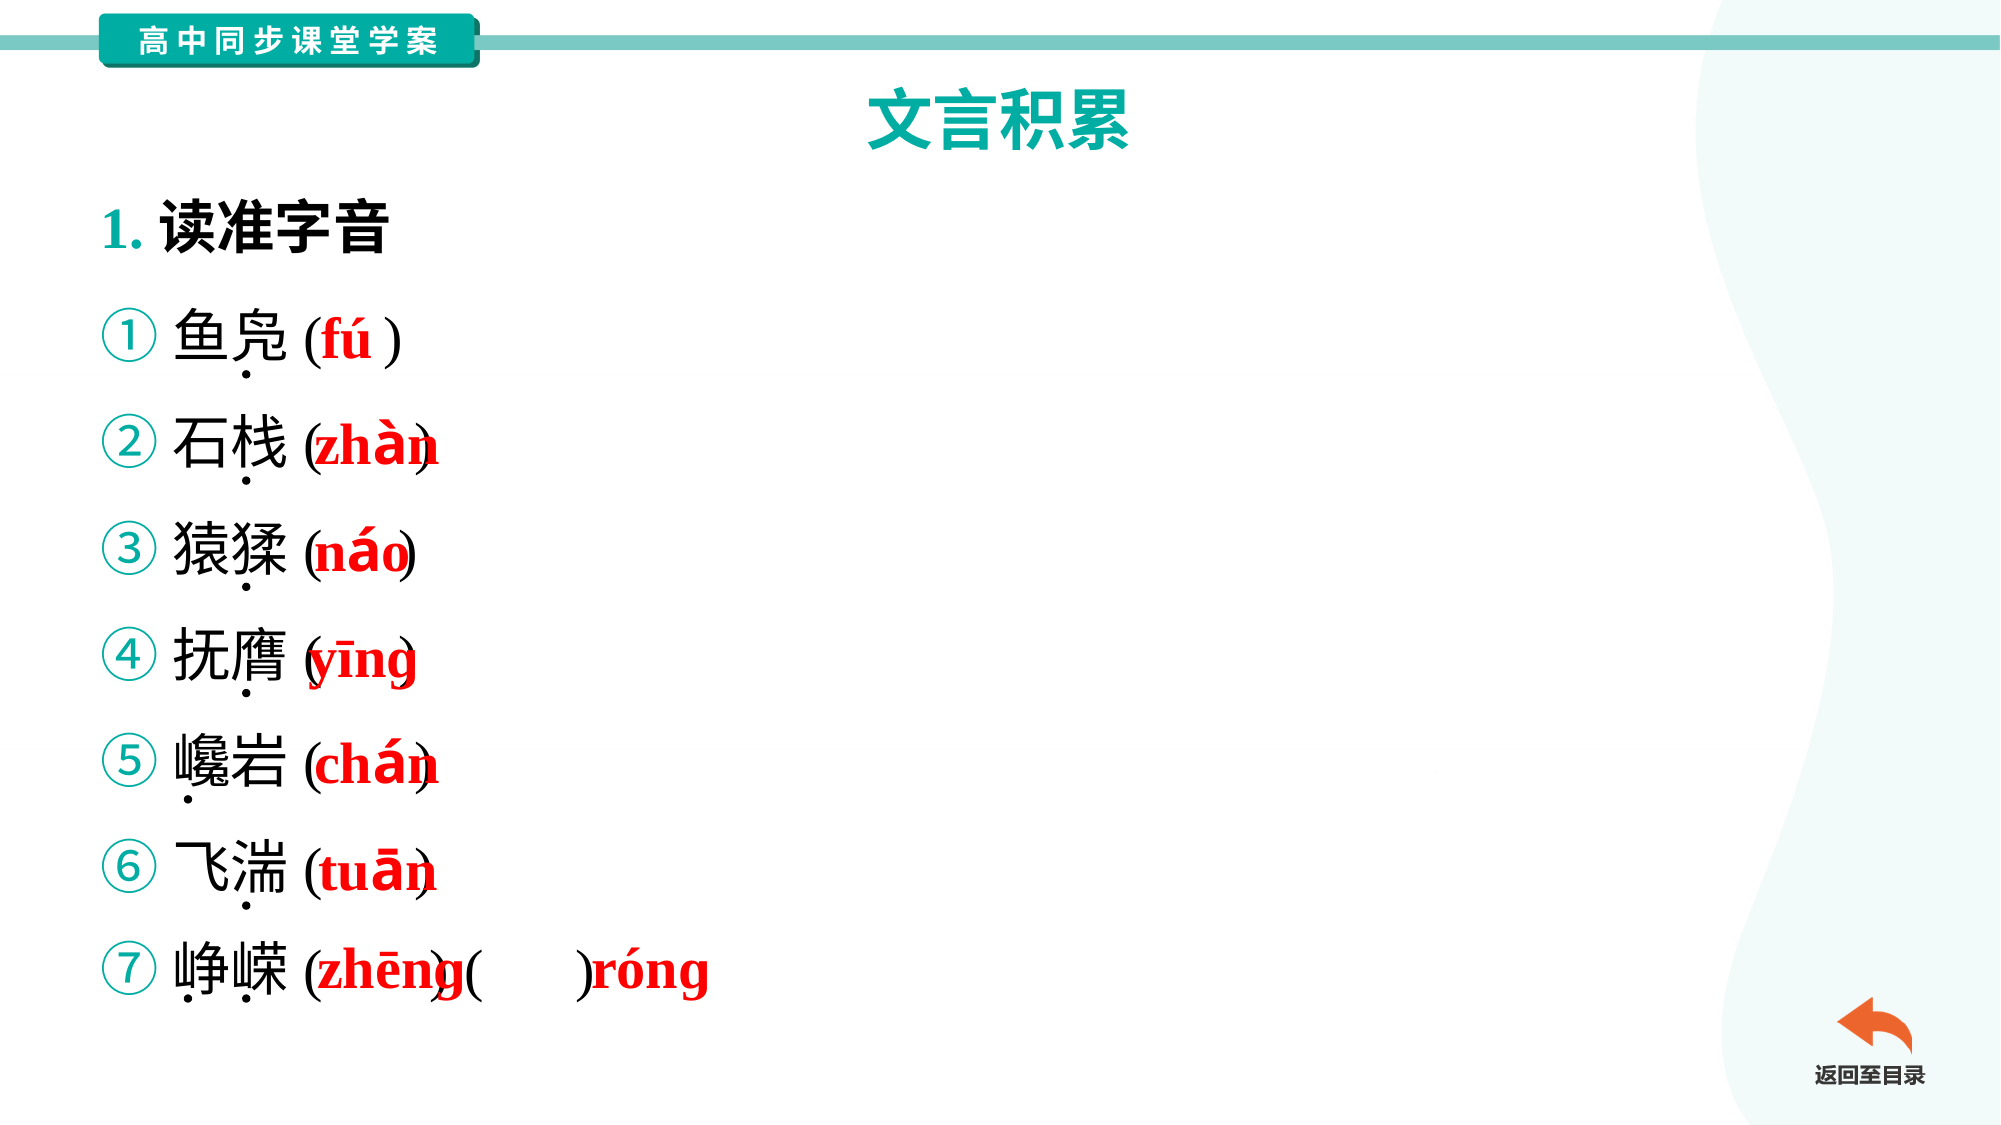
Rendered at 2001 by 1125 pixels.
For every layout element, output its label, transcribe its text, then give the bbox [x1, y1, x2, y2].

text_box [242, 476, 251, 485]
text_box zhàn [295, 370, 459, 465]
text_box fú [300, 264, 395, 359]
text_box [183, 795, 193, 804]
picture [0, 0, 2000, 1125]
text_box [242, 370, 251, 379]
text_box [242, 994, 251, 1003]
text_box 1.读准字音 [100, 156, 1899, 250]
text_box yīnɡ [287, 582, 440, 678]
text_box [242, 688, 251, 698]
text_box [242, 582, 251, 592]
text_box tuān [300, 795, 457, 890]
text_box [242, 901, 251, 910]
text_box rónɡ [569, 898, 732, 990]
text_box zhēnɡ [295, 898, 488, 990]
text_box ①鱼凫( ) ②石栈( ) ③猿猱( ) ④抚膺( ) ⑤巉岩( ) ⑥飞湍( ) ⑦峥嵘( ) ( ) [100, 262, 1899, 992]
text_box náo [295, 476, 430, 571]
text_box [183, 994, 193, 1003]
text_box 文言积累 [100, 76, 1899, 156]
text_box chán [295, 689, 459, 784]
